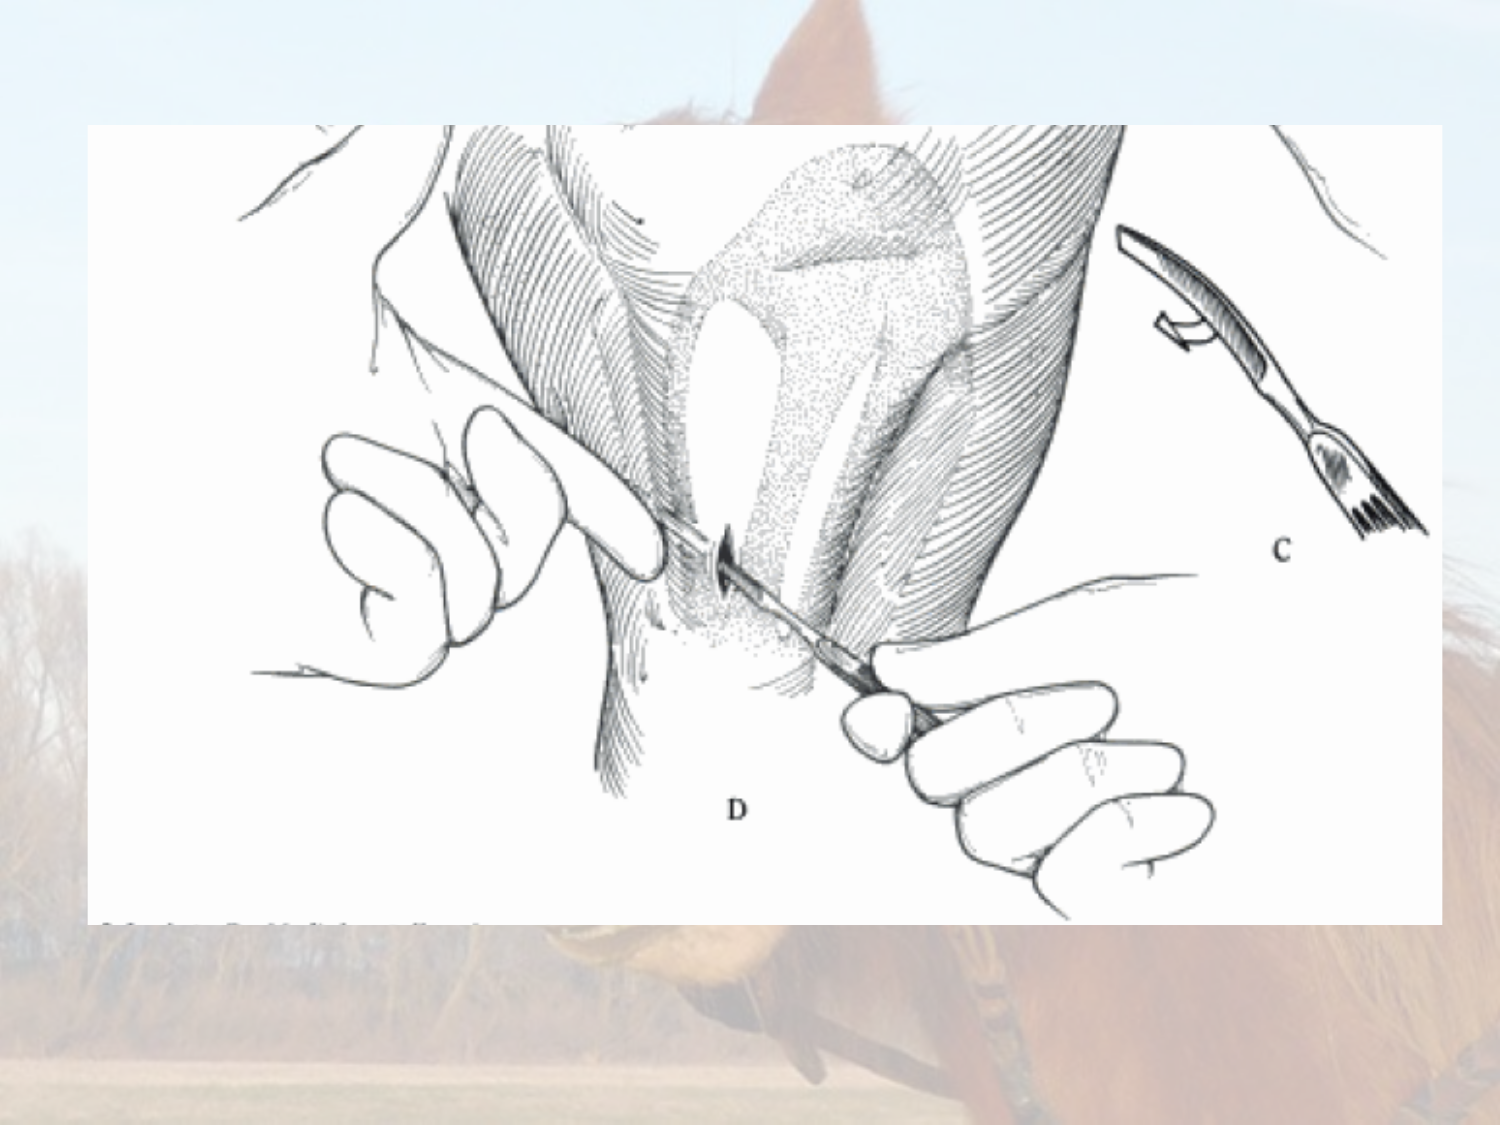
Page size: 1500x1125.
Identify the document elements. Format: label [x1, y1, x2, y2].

picture [87, 124, 1443, 926]
